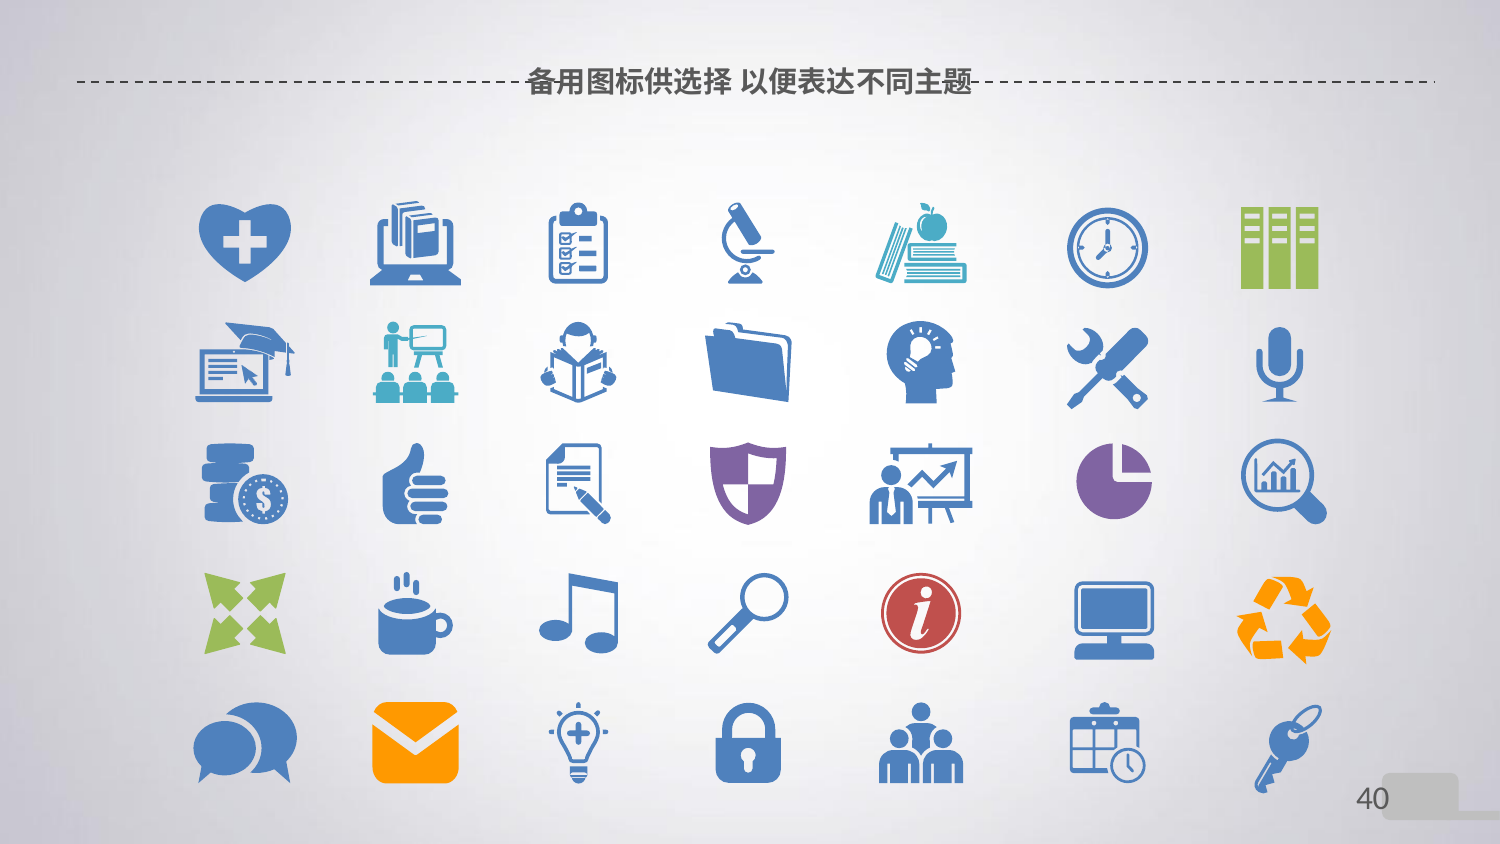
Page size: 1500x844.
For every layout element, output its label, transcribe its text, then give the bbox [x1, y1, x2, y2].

text_box [886, 321, 956, 404]
text_box [538, 573, 618, 654]
text_box [405, 213, 433, 259]
text_box [556, 710, 600, 764]
text_box [904, 262, 967, 284]
text_box [881, 465, 902, 486]
text_box [391, 201, 420, 247]
text_box [1067, 207, 1149, 289]
text_box [710, 442, 787, 525]
text_box [1254, 704, 1322, 794]
text_box [1089, 702, 1120, 715]
text_box [399, 205, 426, 247]
text_box [602, 729, 609, 735]
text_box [1235, 576, 1332, 665]
text_box [247, 572, 286, 612]
text_box [412, 475, 446, 486]
text_box [707, 572, 789, 654]
text_box [373, 702, 458, 743]
text_box [413, 579, 420, 596]
text_box [881, 572, 962, 654]
text_box [1066, 327, 1149, 410]
text_box [740, 249, 775, 254]
text_box [540, 366, 556, 386]
text_box [1069, 716, 1140, 774]
text_box [550, 348, 607, 403]
text_box [705, 322, 792, 403]
text_box [1241, 207, 1264, 289]
text_box [204, 572, 244, 612]
text_box [247, 615, 286, 655]
text_box [600, 366, 617, 386]
text_box [875, 222, 957, 284]
text_box [1074, 581, 1155, 660]
text_box [403, 571, 410, 588]
text_box [911, 702, 931, 722]
text_box [393, 575, 400, 592]
text_box [195, 396, 273, 403]
text_box [383, 598, 431, 614]
text_box [1110, 747, 1146, 784]
text_box [418, 514, 443, 525]
title 备用图标供选择 以便表达不同主题 [18, 52, 1483, 110]
text_box [1256, 348, 1304, 402]
text_box [1268, 207, 1291, 289]
text_box [372, 724, 459, 784]
text_box [1268, 327, 1292, 377]
text_box [198, 204, 291, 283]
text_box [370, 219, 461, 286]
text_box [372, 371, 459, 403]
text_box [383, 321, 447, 368]
text_box [593, 710, 601, 717]
text_box [569, 766, 588, 784]
text_box [382, 443, 425, 525]
text_box [1076, 443, 1152, 520]
text_box [378, 608, 453, 655]
text_box [879, 750, 920, 784]
text_box [559, 202, 598, 226]
text_box [285, 342, 295, 376]
text_box [933, 729, 953, 749]
text_box [890, 443, 973, 524]
text_box [715, 702, 781, 783]
text_box [548, 729, 555, 735]
text_box [546, 443, 611, 525]
text_box [916, 202, 948, 242]
text_box [721, 202, 763, 284]
text_box [410, 501, 448, 512]
text_box [869, 487, 913, 525]
text_box [238, 474, 289, 525]
text_box [226, 702, 297, 784]
text_box [922, 750, 964, 784]
text_box [199, 322, 286, 395]
picture [0, 0, 1500, 844]
text_box [193, 721, 256, 784]
text_box [204, 615, 244, 655]
picture [1376, 790, 1381, 807]
text_box [407, 488, 449, 499]
text_box [889, 729, 909, 749]
text_box [548, 215, 608, 284]
text_box [413, 217, 439, 259]
text_box [905, 723, 937, 756]
text_box [201, 443, 254, 523]
text_box [1241, 438, 1327, 525]
text_box [1295, 207, 1319, 289]
text_box [559, 321, 597, 347]
